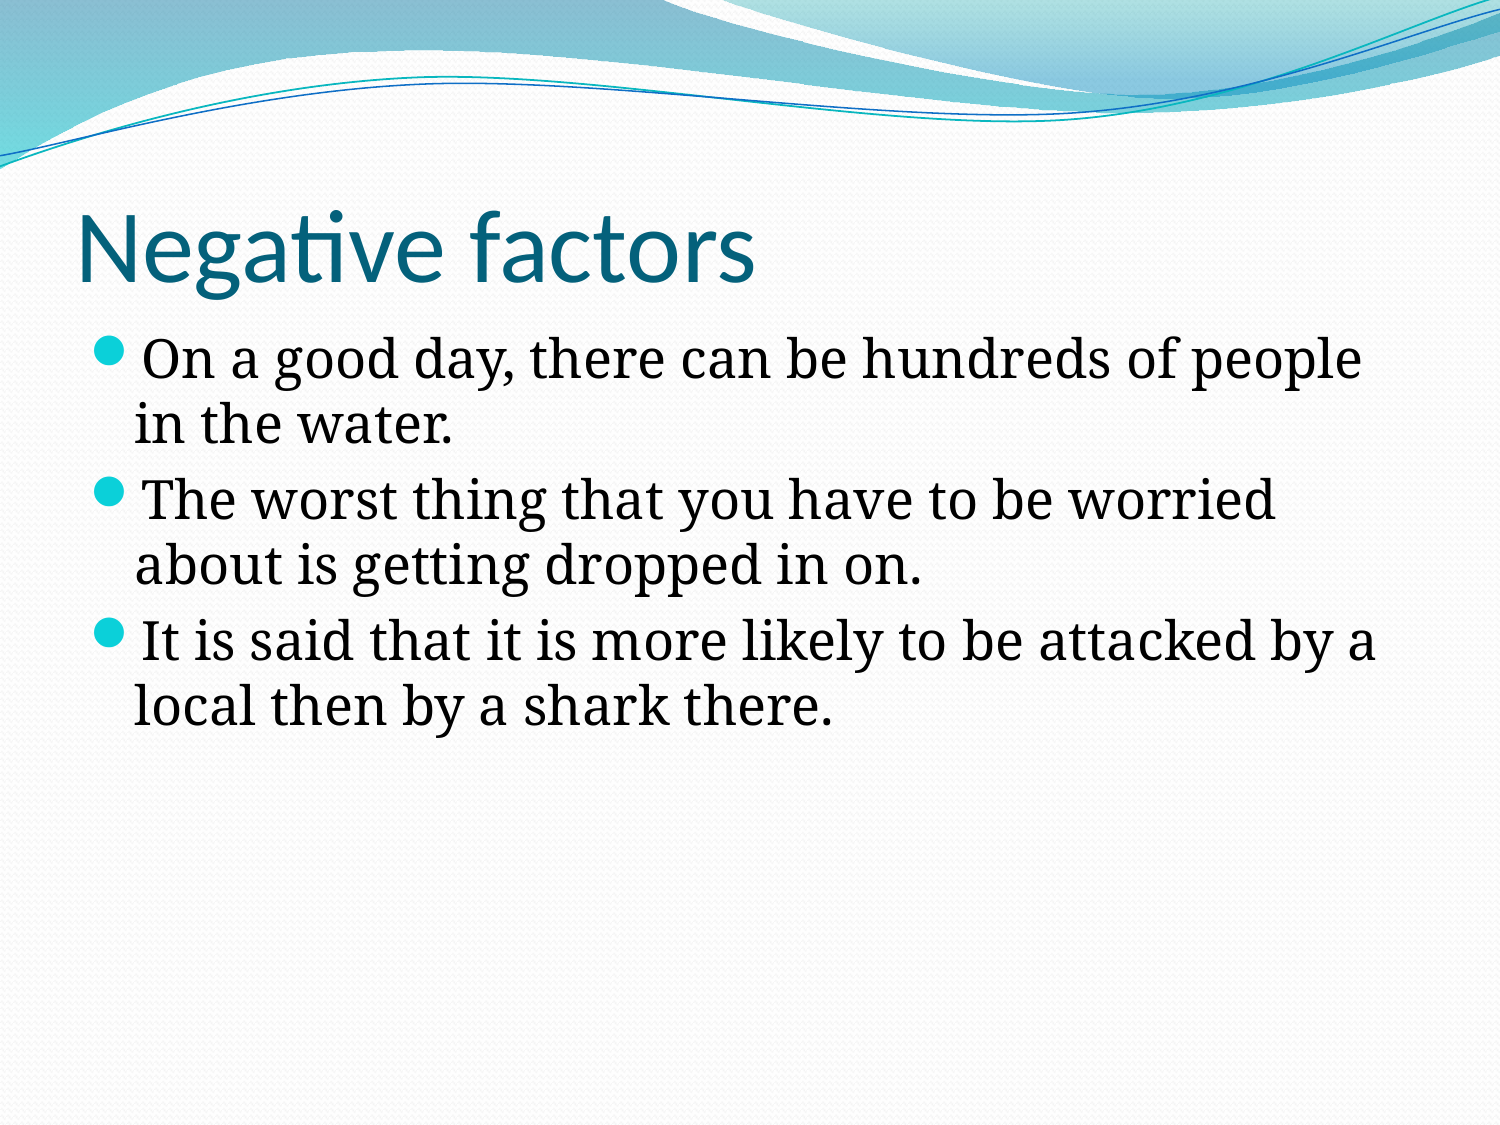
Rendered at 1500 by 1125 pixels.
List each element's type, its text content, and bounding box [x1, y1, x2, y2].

title Negative factors [75, 115, 1425, 303]
list On a good day, there can be hundreds of people in the water. The worst thing that you have to be worried about is getting dropped in on. It is said that it is more likely to be attacked by a local then by a shark there. [75, 317, 1425, 1038]
